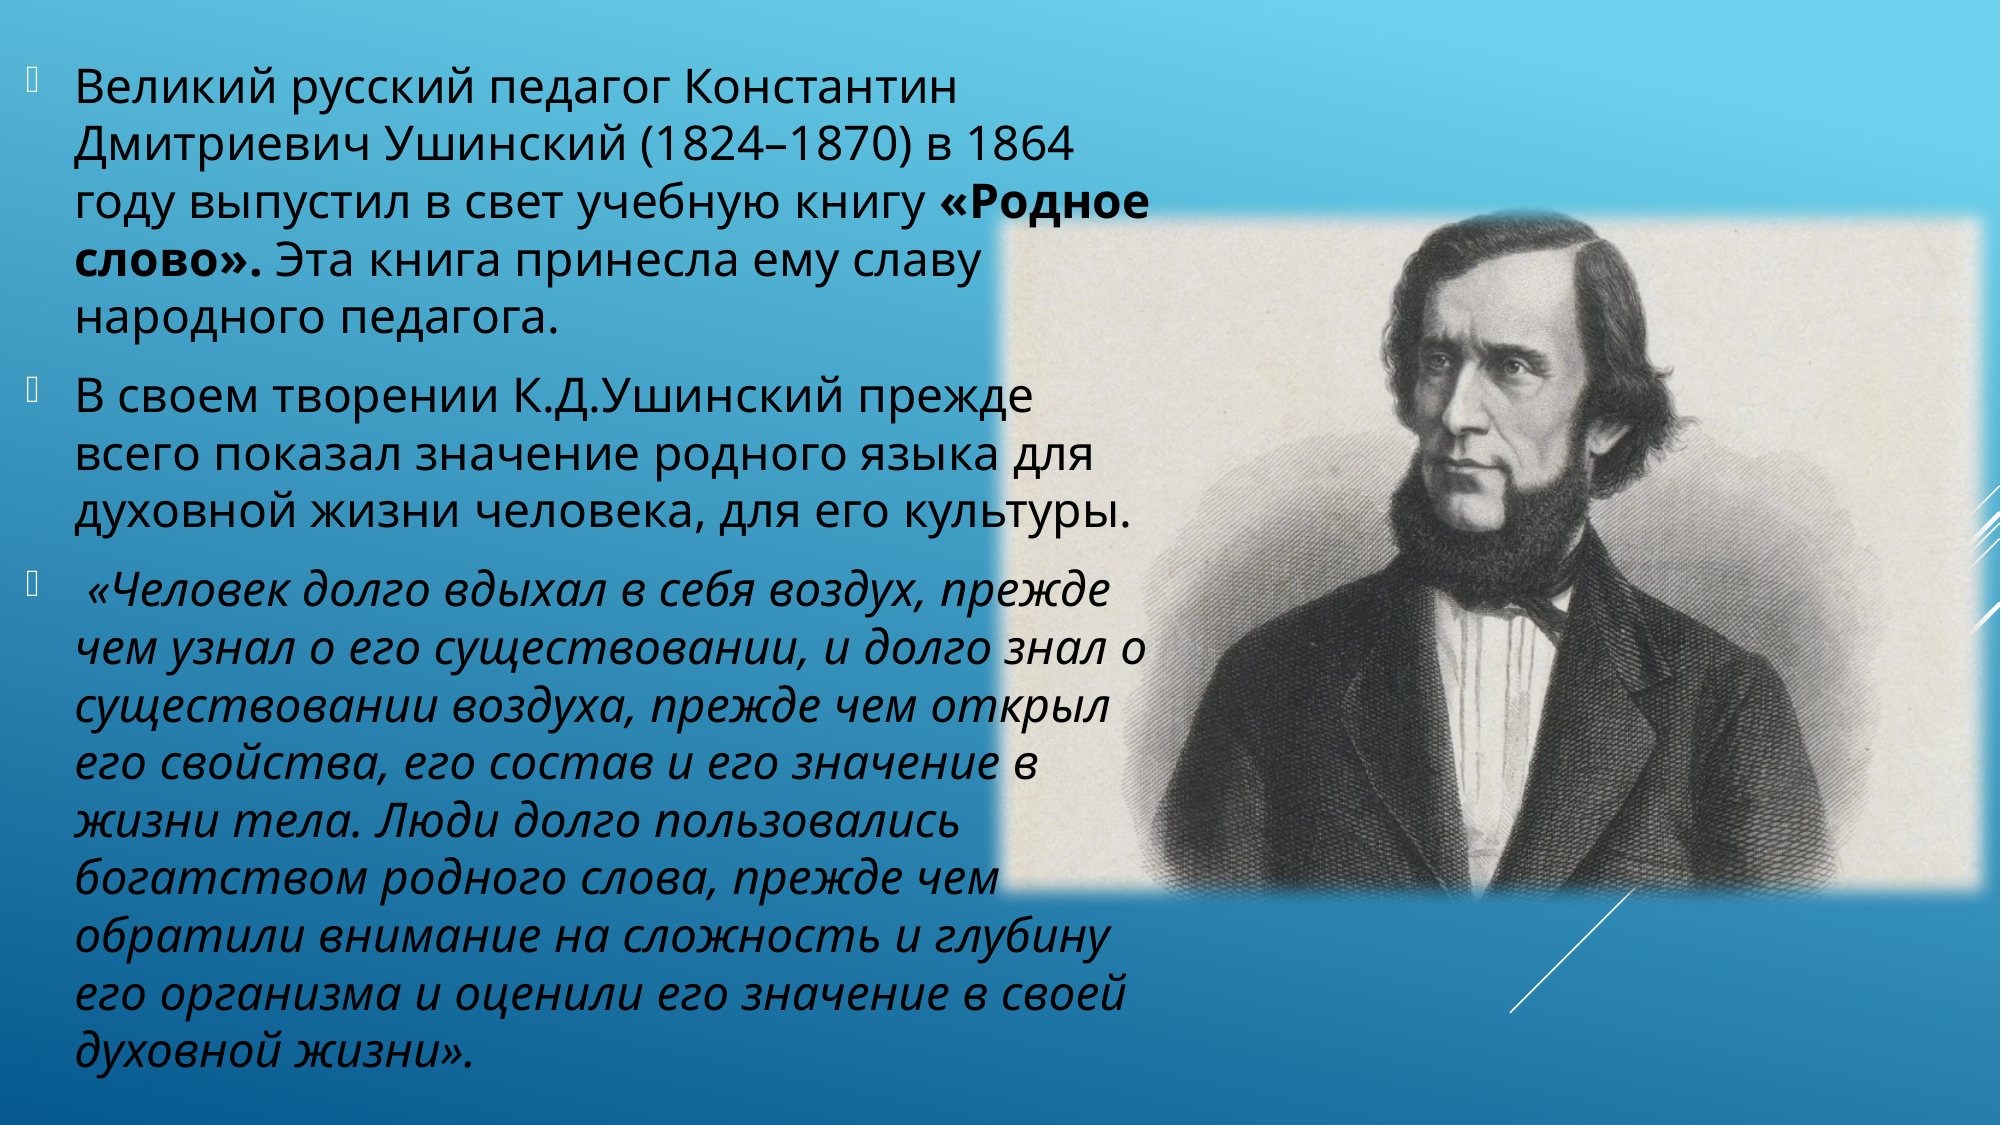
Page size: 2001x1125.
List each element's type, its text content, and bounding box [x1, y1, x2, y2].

picture [981, 199, 2000, 909]
list Великий русский педагог Константин Дмитриевич Ушинский (1824–1870) в 1864 году выпустил в свет учебную книгу «Родное слово». Эта книга принесла ему славу народного педагога. В своем творении К.Д.Ушинский прежде всего показал значение родного языка для духовной жизни человека, для его культуры. «Человек долго вдыхал в себя воздух, прежде чем узнал о его существовании, и долго знал о существовании воздуха, прежде чем открыл его свойства, его состав и его значение в жизни тела. Люди долго пользовались богатством родного слова, прежде чем обратили внимание на сложность и глубину его организма и оценили его значение в своей духовной жизни». [10, 47, 1170, 1125]
